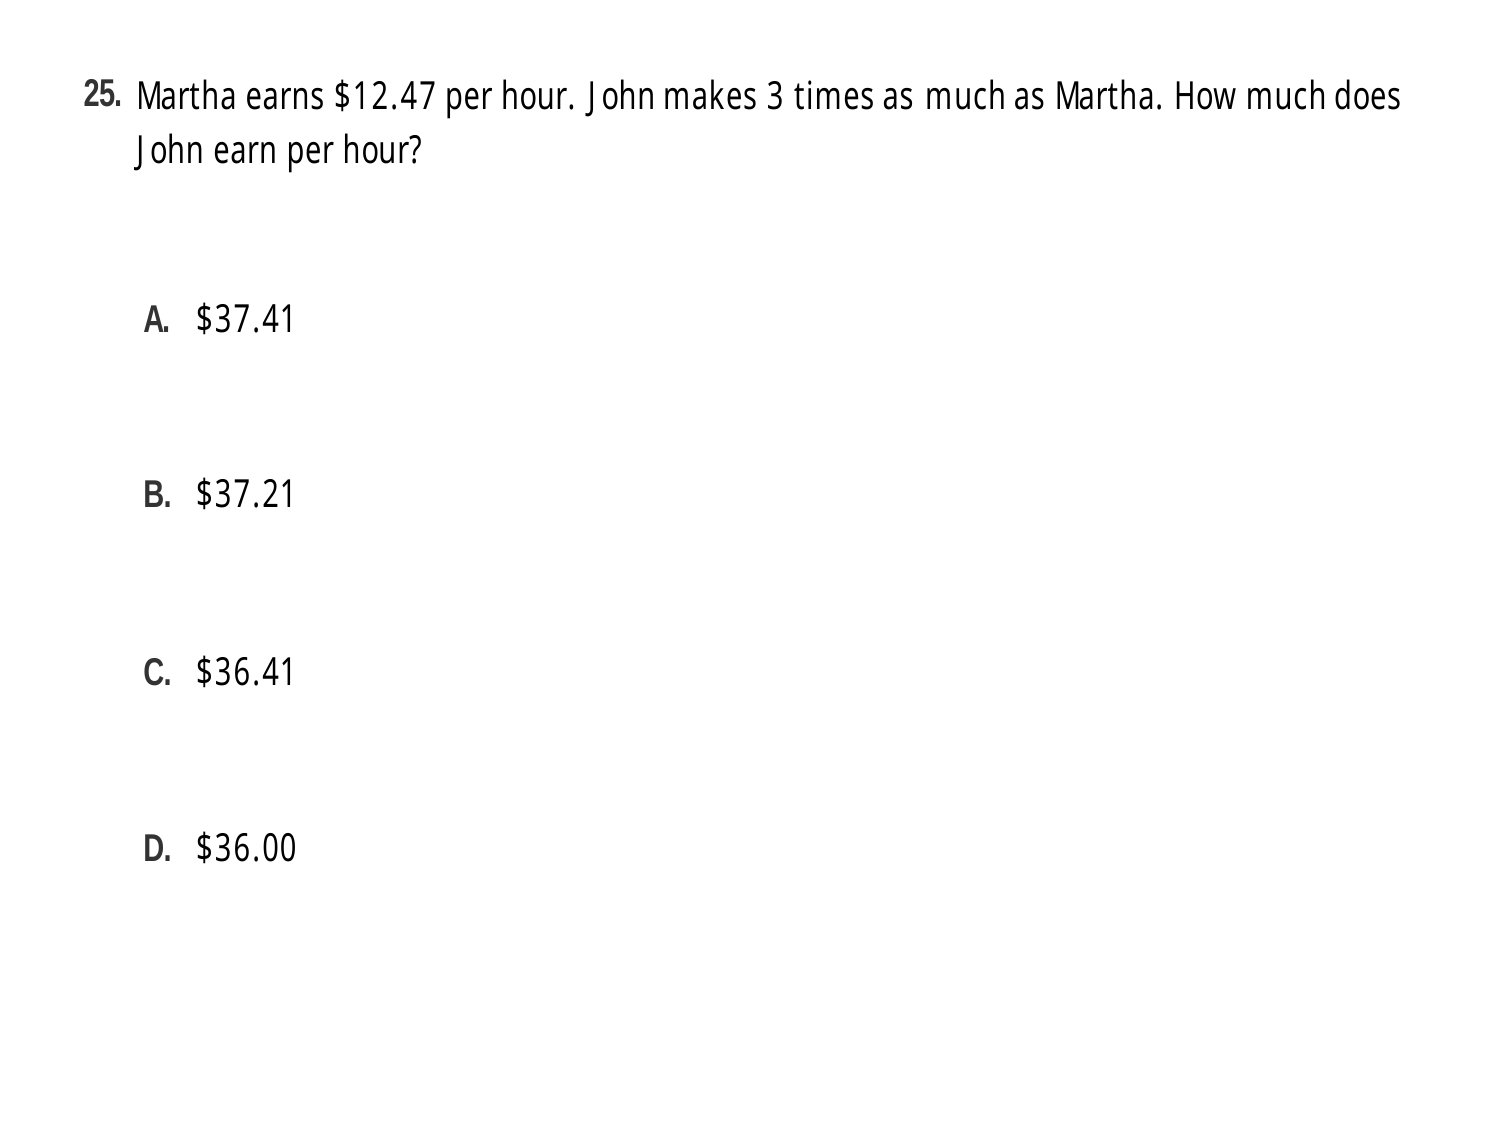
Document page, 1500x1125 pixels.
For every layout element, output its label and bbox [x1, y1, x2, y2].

picture [74, 49, 1424, 1026]
